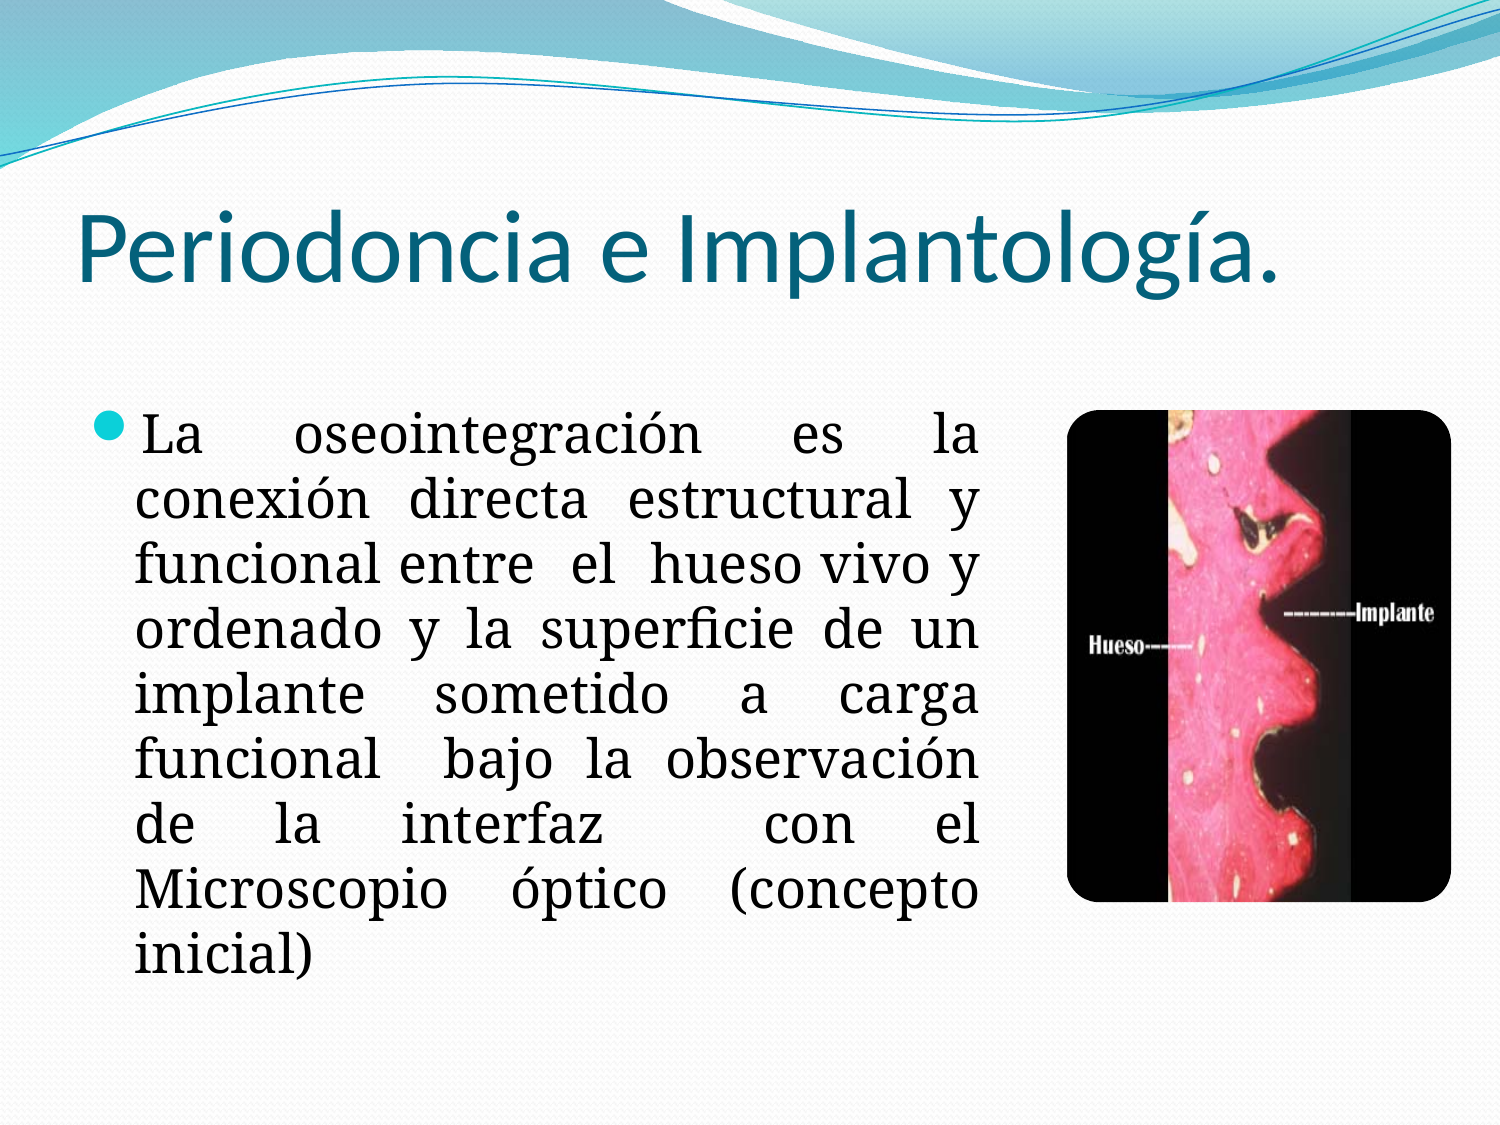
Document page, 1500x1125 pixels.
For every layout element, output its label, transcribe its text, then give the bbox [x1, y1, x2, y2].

picture [1066, 409, 1452, 903]
list La oseointegración es la conexión directa estructural y funcional entre el hueso vivo y ordenado y la superficie de un implante sometido a carga funcional bajo la observación de la interfaz con el Microscopio óptico (concepto inicial) [75, 316, 997, 1038]
title Periodoncia e Implantología. [75, 115, 1425, 303]
